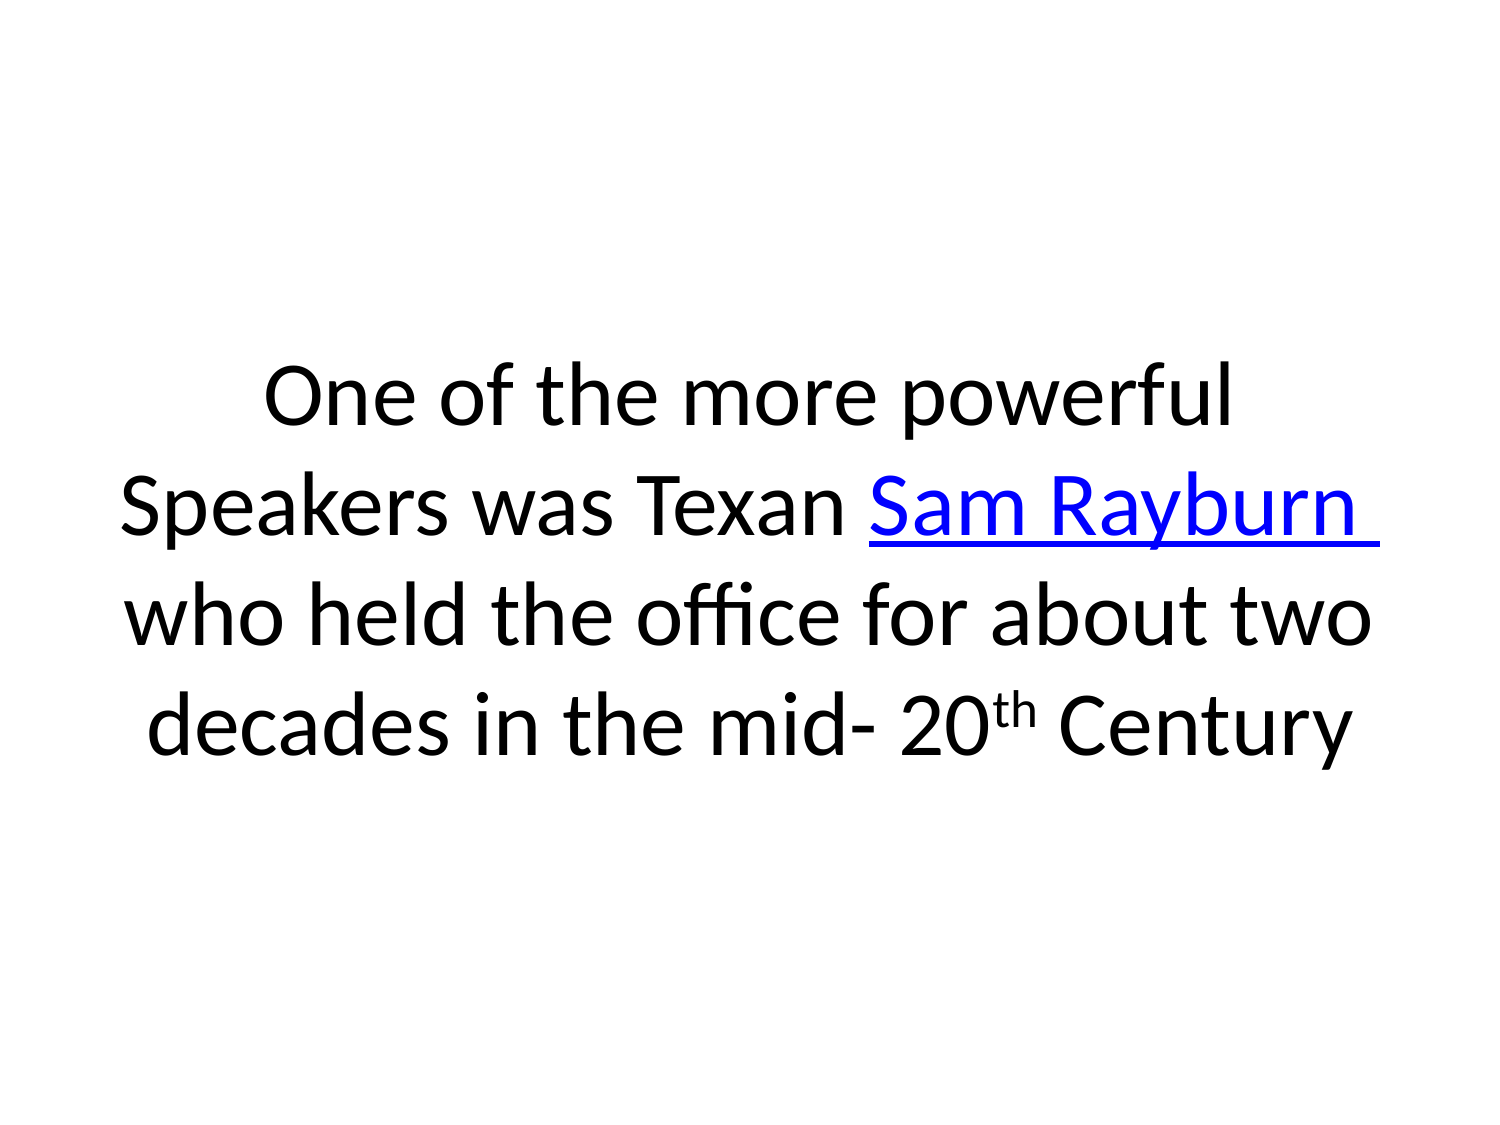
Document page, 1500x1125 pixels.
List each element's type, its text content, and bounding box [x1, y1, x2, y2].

title One of the more powerful Speakers was Texan Sam Rayburn who held the office for about two decades in the mid- 20th Century [74, 44, 1426, 1063]
